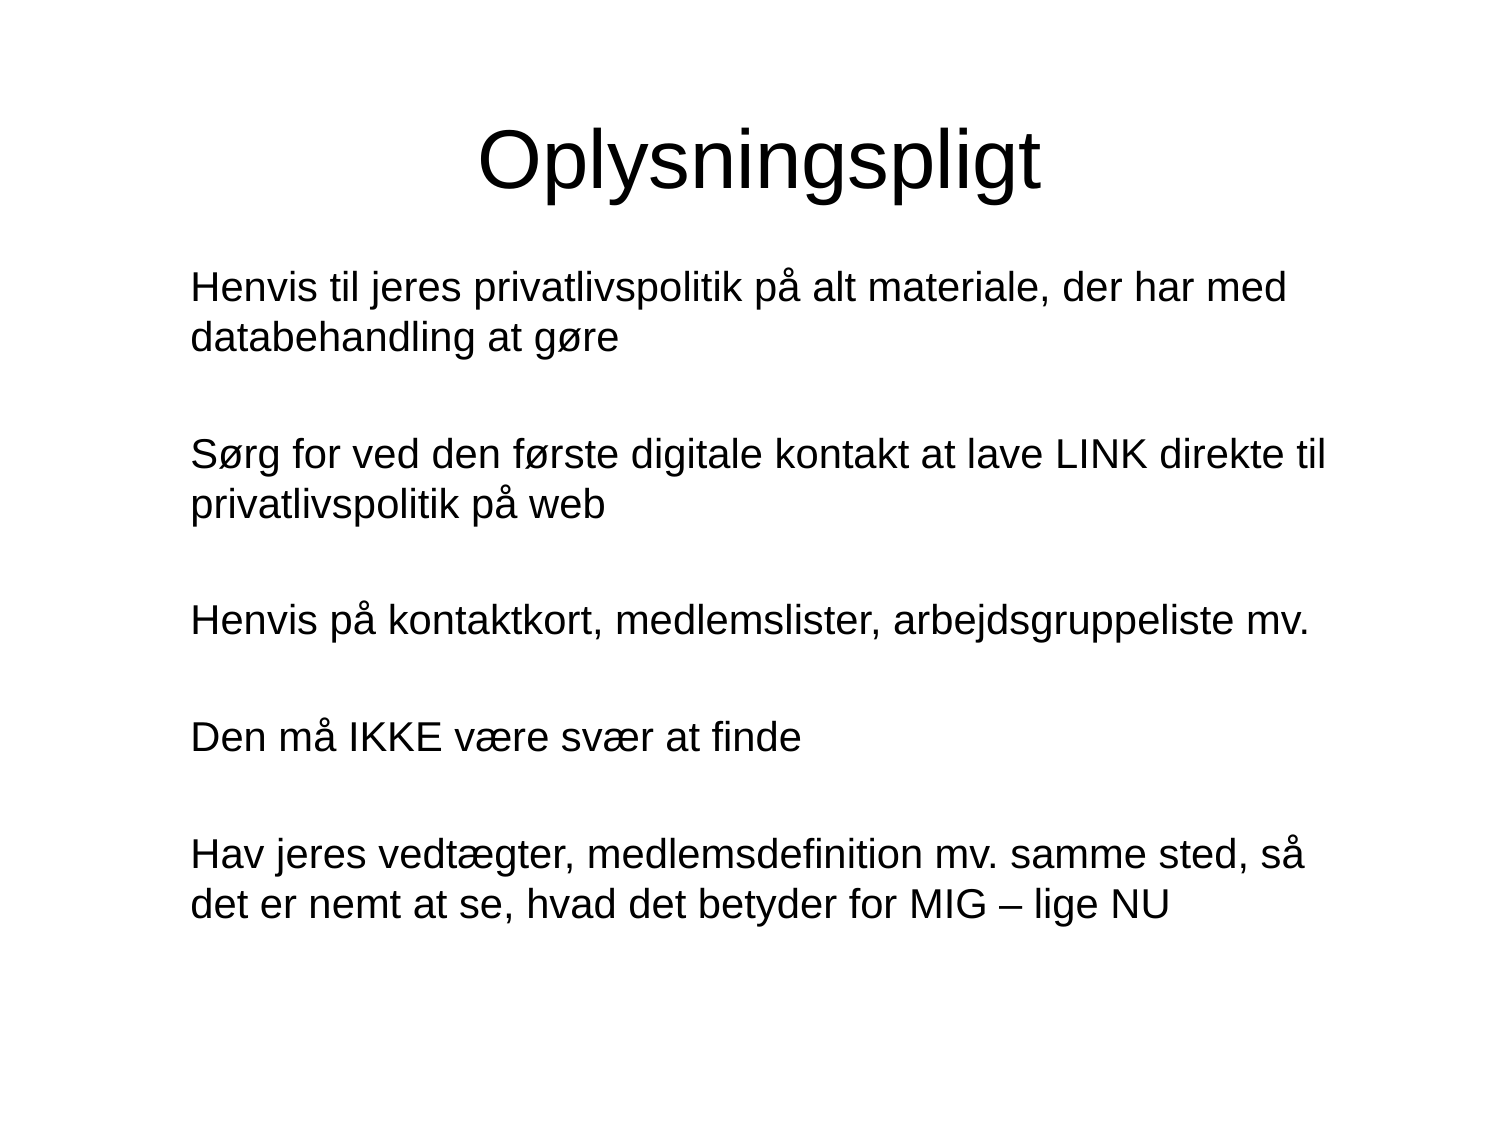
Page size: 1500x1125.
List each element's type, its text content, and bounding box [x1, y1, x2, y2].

title Oplysningspligt [253, 54, 1267, 252]
list Henvis til jeres privatlivspolitik på alt materiale, der har med databehandling at gøre Sørg for ved den første digitale kontakt at lave LINK direkte til privatlivspolitik på web Henvis på kontaktkort, medlemslister, arbejdsgruppeliste mv. Den må IKKE være svær at finde Hav jeres vedtægter, medlemsdefinition mv. samme sted, så det er nemt at se, hvad det betyder for MIG – lige NU [175, 252, 1345, 1020]
